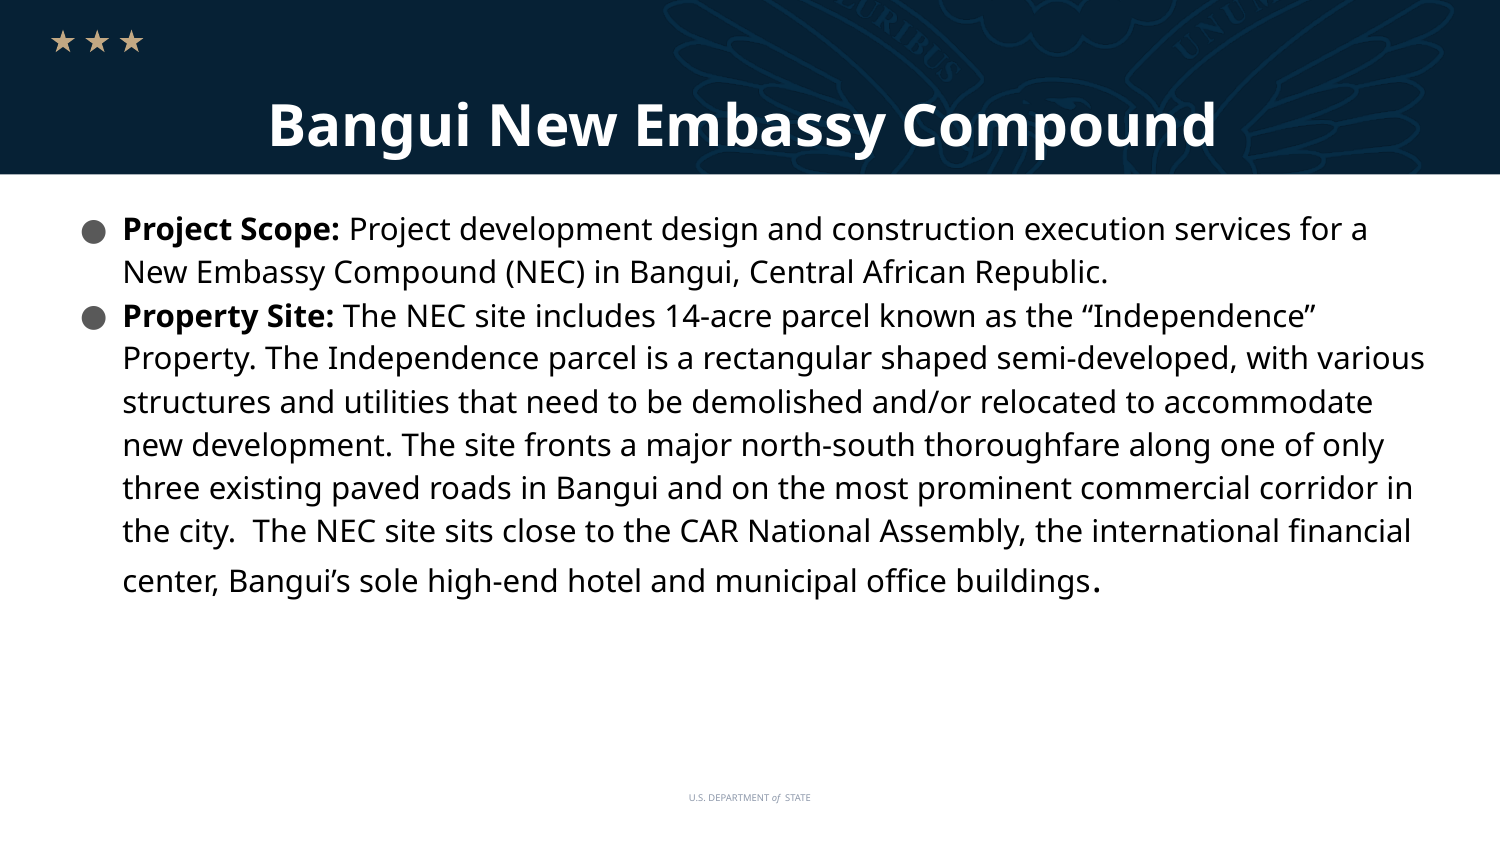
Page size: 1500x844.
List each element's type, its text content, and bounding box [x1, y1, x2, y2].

picture [587, 0, 1500, 174]
title Bangui New Embassy Compound [51, 72, 1449, 167]
list Project Scope: Project development design and construction execution services for a New Embassy Compound (NEC) in Bangui, Central African Republic. Property Site: The NEC site includes 14-acre parcel known as the “Independence” Property. The Independence parcel is a rectangular shaped semi-developed, with various structures and utilities that need to be demolished and/or relocated to accommodate new development. The site fronts a major north-south thoroughfare along one of only three existing paved roads in Bangui and on the most prominent commercial corridor in the city. The NEC site sits close to the CAR National Assembly, the international financial center, Bangui’s sole high-end hotel and municipal office buildings. [51, 189, 1449, 750]
